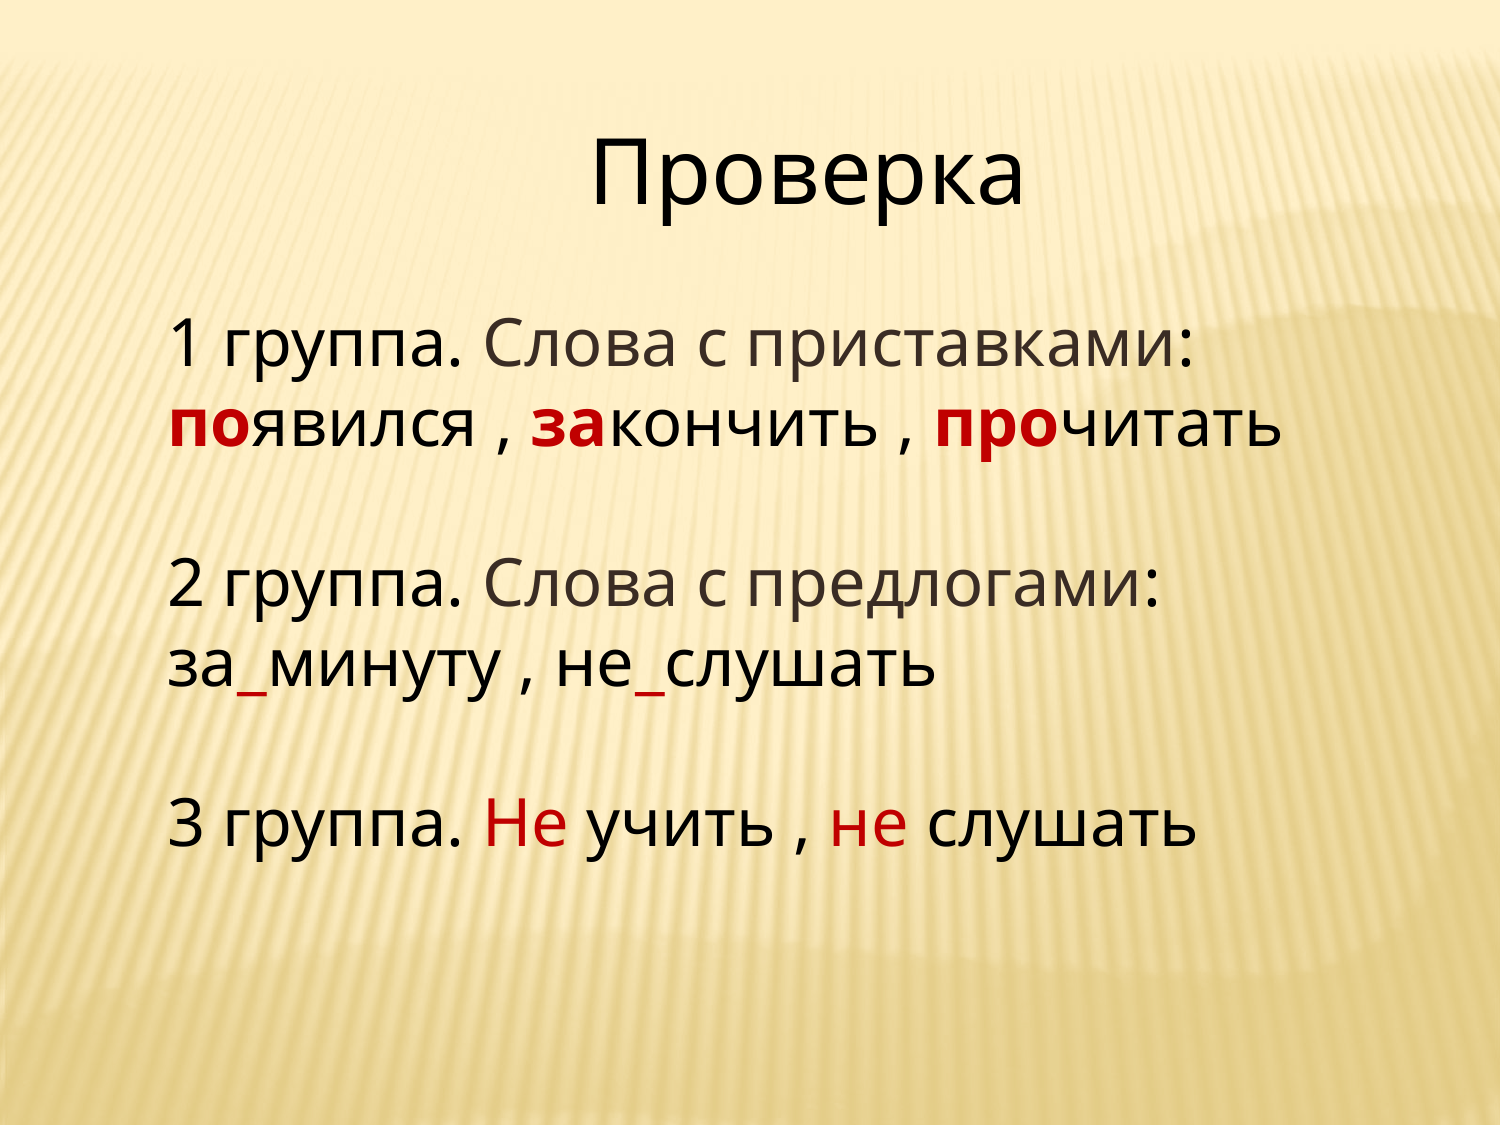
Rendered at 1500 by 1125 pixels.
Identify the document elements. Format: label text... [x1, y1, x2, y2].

text_box Проверка [152, 105, 1465, 231]
text_box 1 группа. Слова с приставками: появился , закончить , прочитать 2 группа. Слова с предлогами: за_минуту , не_слушать 3 группа. Не учить , не слушать [152, 292, 1407, 868]
